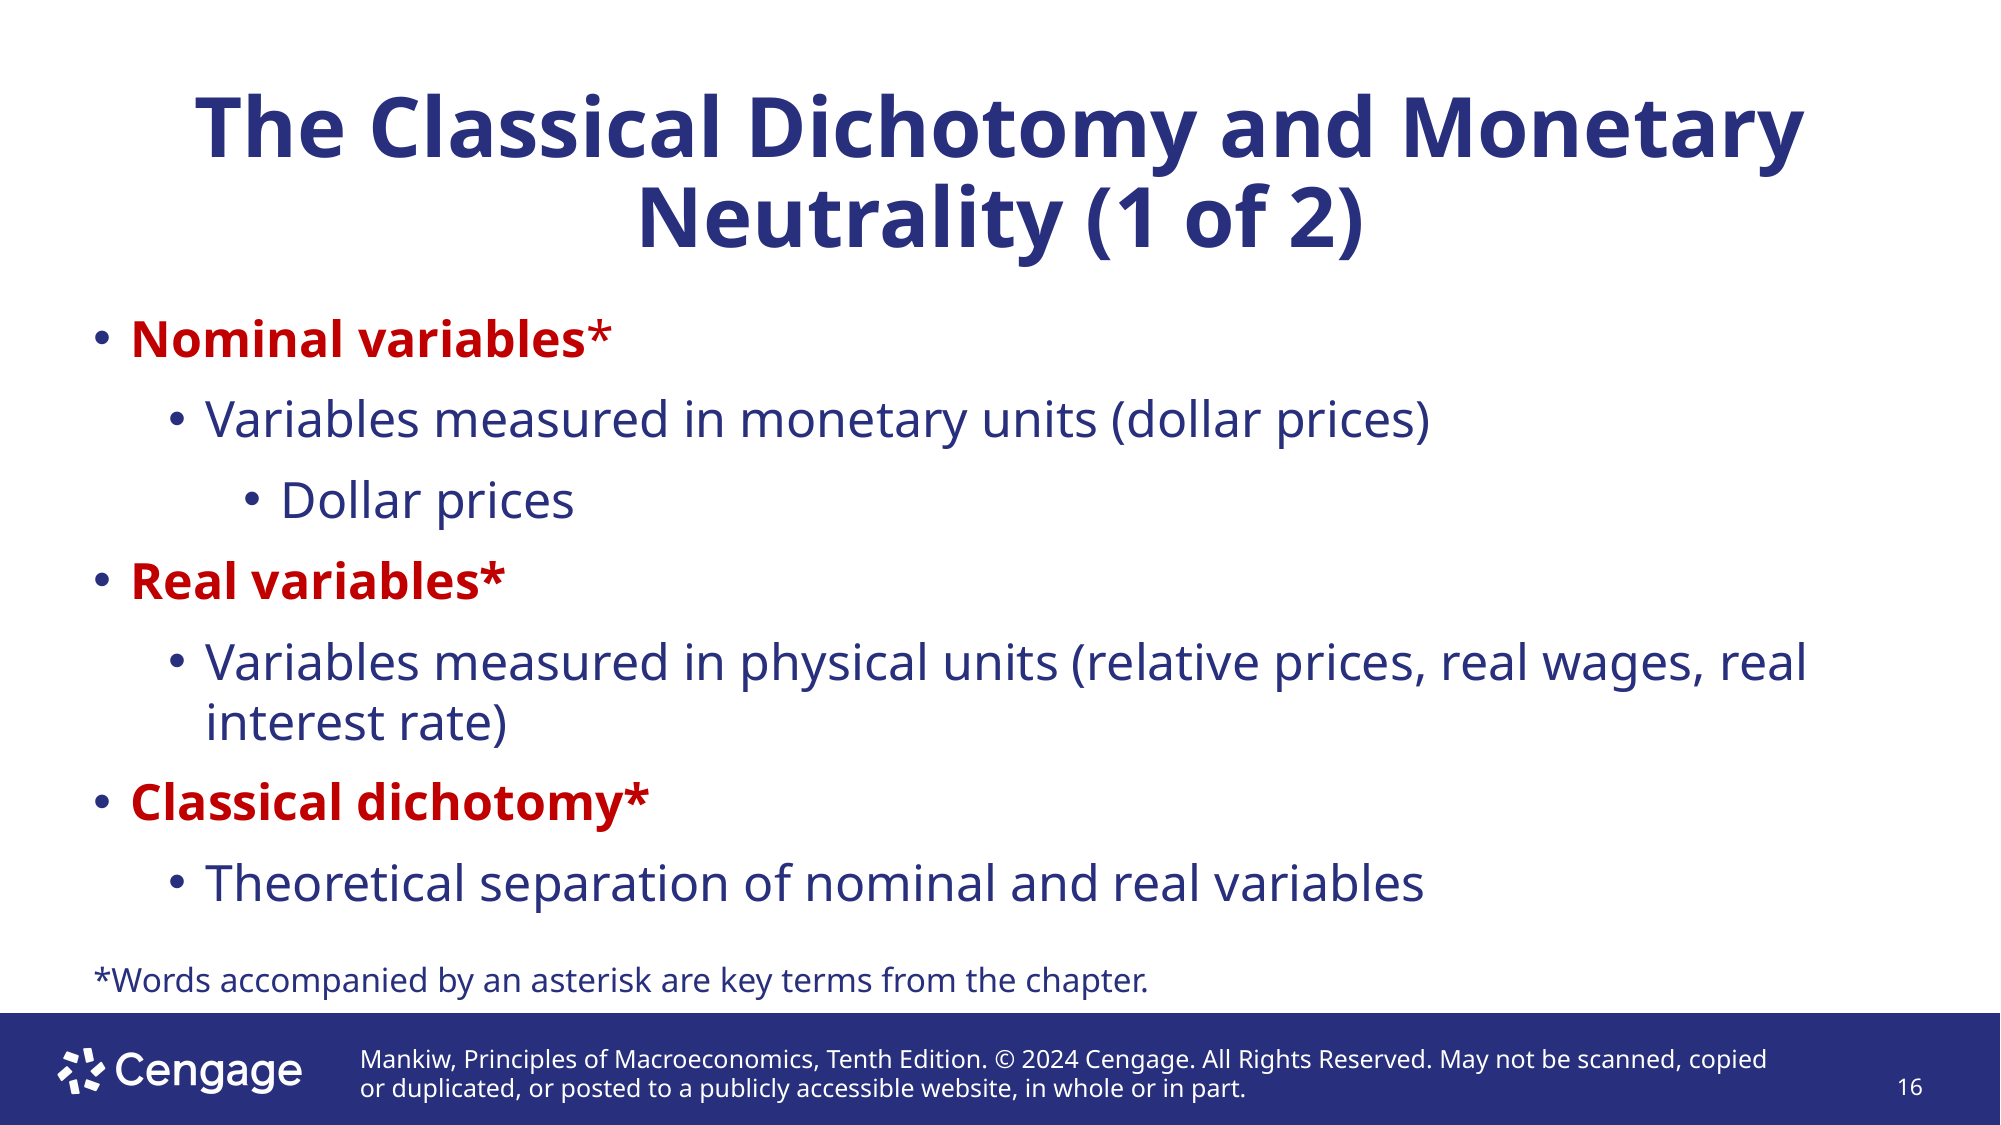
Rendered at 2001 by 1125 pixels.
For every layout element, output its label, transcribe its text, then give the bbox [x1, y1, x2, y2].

picture [30, 1020, 329, 1122]
title The Classical Dichotomy and Monetary Neutrality (1 of 2) [78, 77, 1923, 278]
list Nominal variables* Variables measured in monetary units (dollar prices) Dollar prices Real variables* Variables measured in physical units (relative prices, real wages, real interest rate) Classical dichotomy* Theoretical separation of nominal and real variables *Words accompanied by an asterisk are key terms from the chapter. [78, 299, 1923, 1014]
